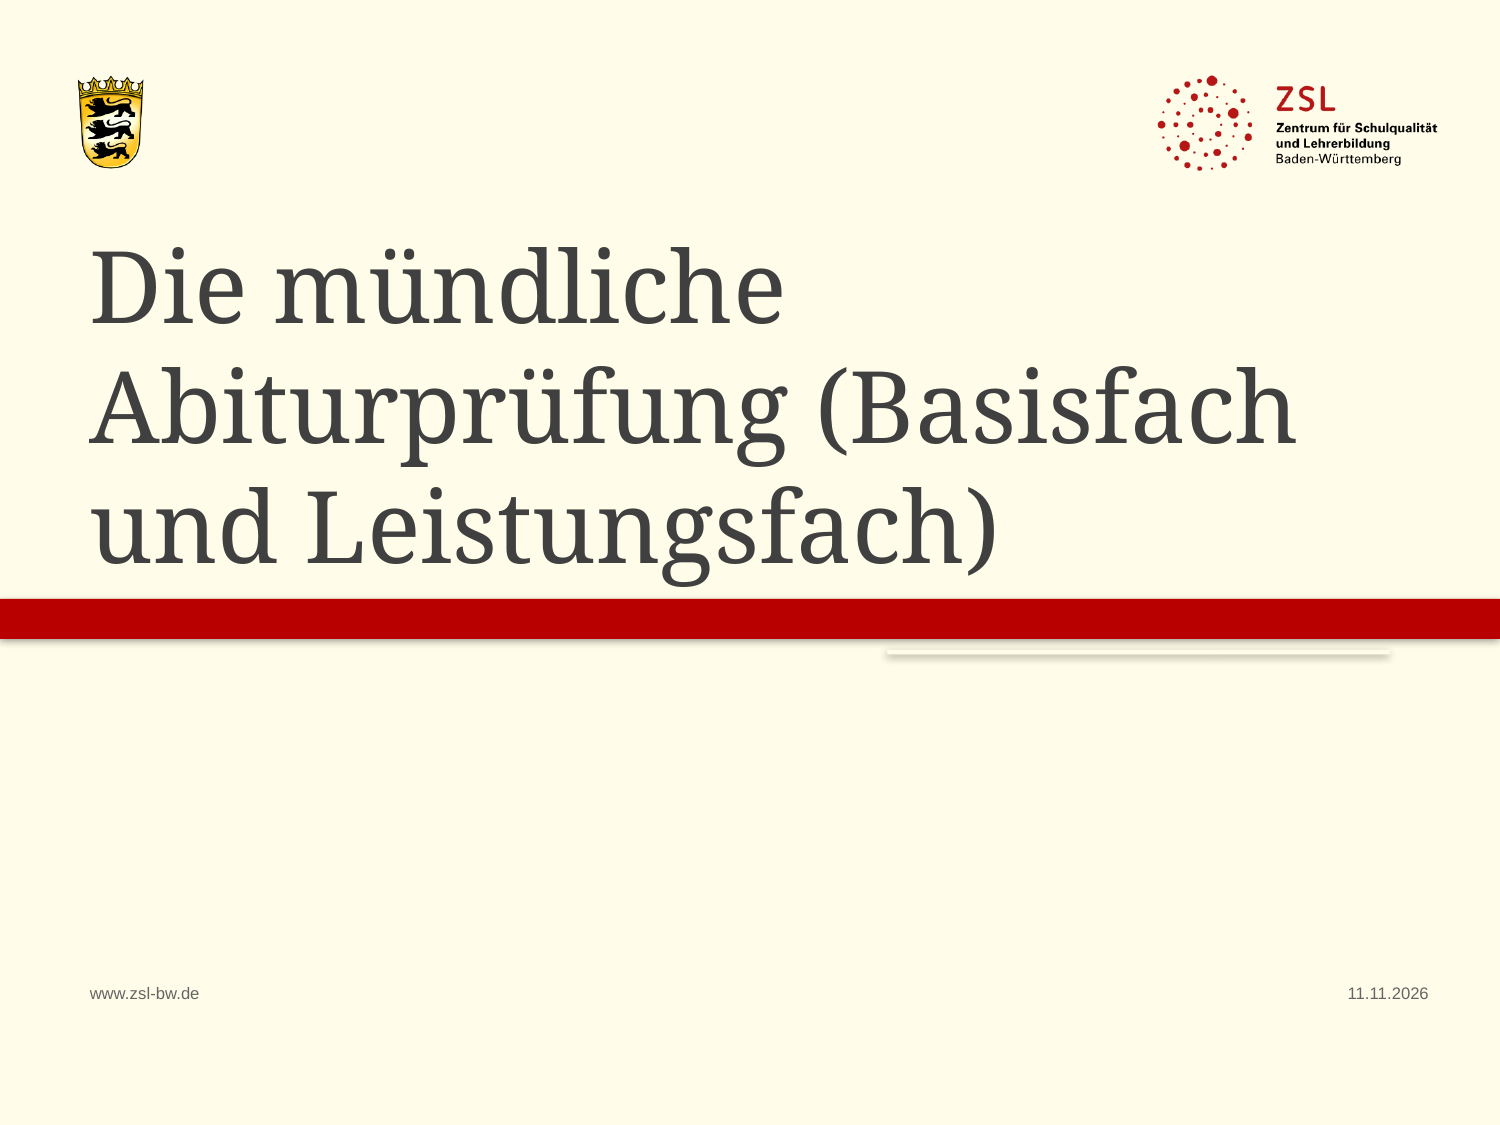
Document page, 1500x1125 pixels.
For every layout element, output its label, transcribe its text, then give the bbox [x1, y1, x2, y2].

picture [75, 73, 147, 172]
title Die mündliche Abiturprüfung (Basisfach und Leistungsfach) [75, 349, 1443, 591]
picture [1156, 73, 1439, 172]
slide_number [1298, 975, 1444, 1035]
footer www.zsl-bw.de [75, 975, 518, 1035]
